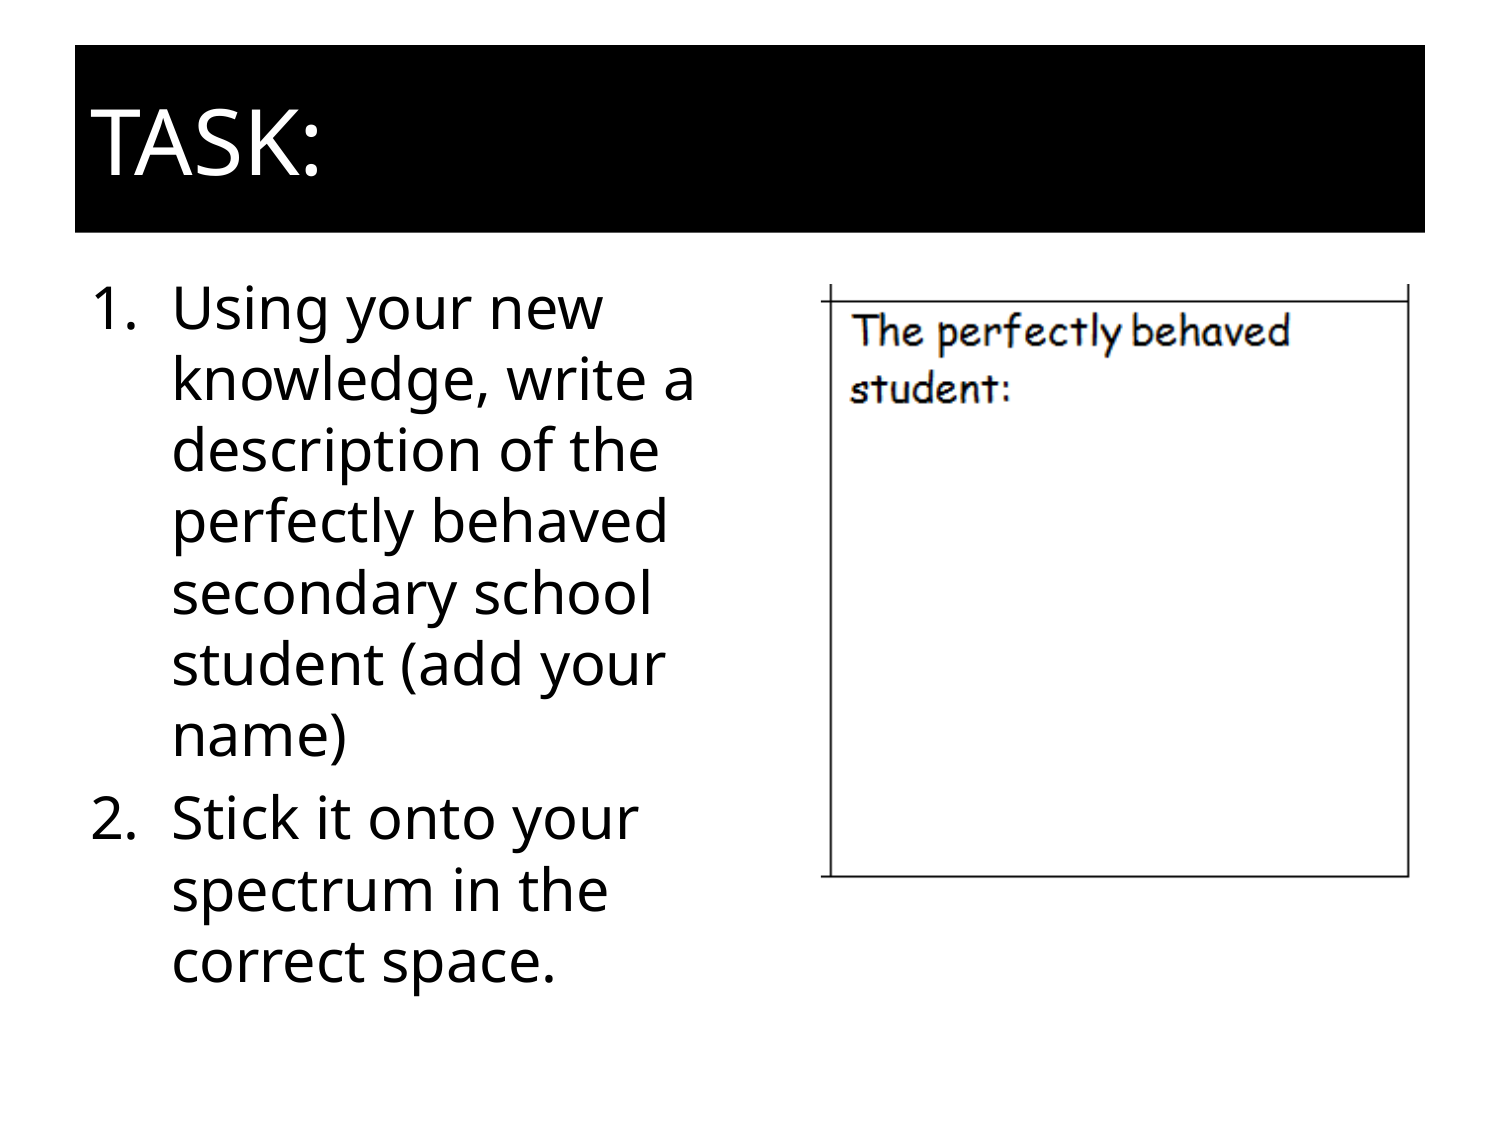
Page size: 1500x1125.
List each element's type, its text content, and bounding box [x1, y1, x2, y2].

picture [820, 284, 1430, 888]
list Using your new knowledge, write a description of the perfectly behaved secondary school student (add your name) Stick it onto your spectrum in the correct space. [75, 262, 762, 1005]
title TASK: [75, 45, 1425, 233]
